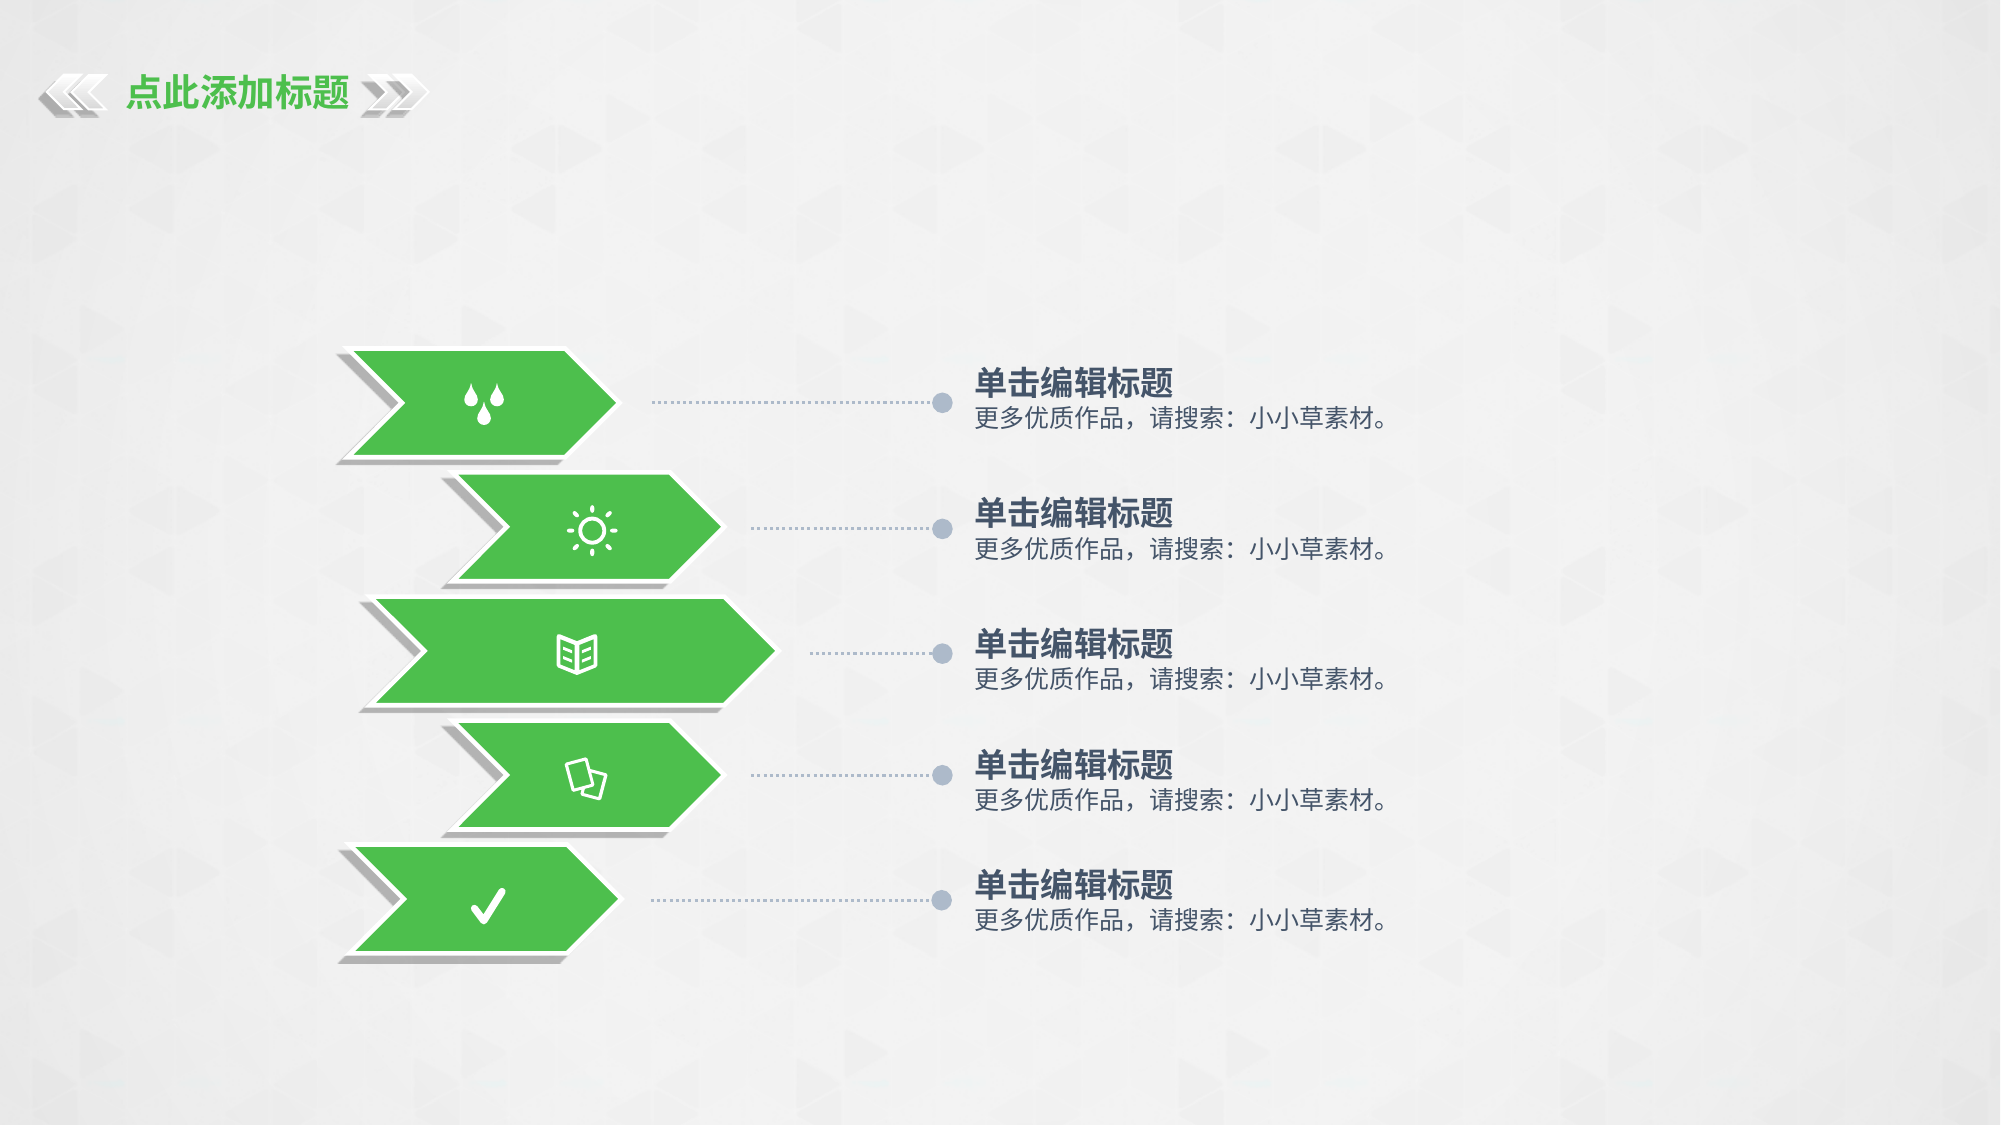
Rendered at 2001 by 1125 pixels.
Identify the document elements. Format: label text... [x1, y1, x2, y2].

text_box [349, 844, 622, 954]
text_box [578, 516, 607, 545]
text_box 更多优质作品，请搜索：小小草素材。 [974, 663, 1621, 694]
text_box [347, 348, 620, 458]
text_box [564, 757, 608, 801]
text_box [590, 505, 595, 513]
text_box [452, 472, 725, 582]
text_box 单击编辑标题 [974, 743, 1220, 784]
text_box [572, 543, 579, 551]
text_box [470, 887, 506, 925]
text_box 单击编辑标题 [974, 361, 1220, 402]
text_box 单击编辑标题 [974, 623, 1220, 663]
text_box 更多优质作品，请搜索：小小草素材。 [974, 784, 1621, 815]
text_box [605, 511, 612, 518]
text_box [452, 720, 725, 830]
text_box [490, 383, 504, 407]
text_box 更多优质作品，请搜索：小小草素材。 [974, 402, 1621, 433]
text_box 单击编辑标题 [974, 492, 1220, 533]
text_box 更多优质作品，请搜索：小小草素材。 [974, 904, 1621, 935]
text_box [370, 596, 779, 706]
text_box [566, 528, 575, 533]
picture [0, 0, 2001, 1125]
text_box [556, 634, 598, 675]
text_box [477, 401, 491, 425]
text_box 单击编辑标题 [974, 864, 1220, 904]
text_box [610, 528, 618, 533]
text_box [572, 511, 579, 518]
text_box [605, 543, 612, 551]
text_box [46, 61, 429, 123]
text_box 更多优质作品，请搜索：小小草素材。 [974, 533, 1621, 564]
text_box [464, 383, 478, 407]
text_box [590, 548, 595, 557]
